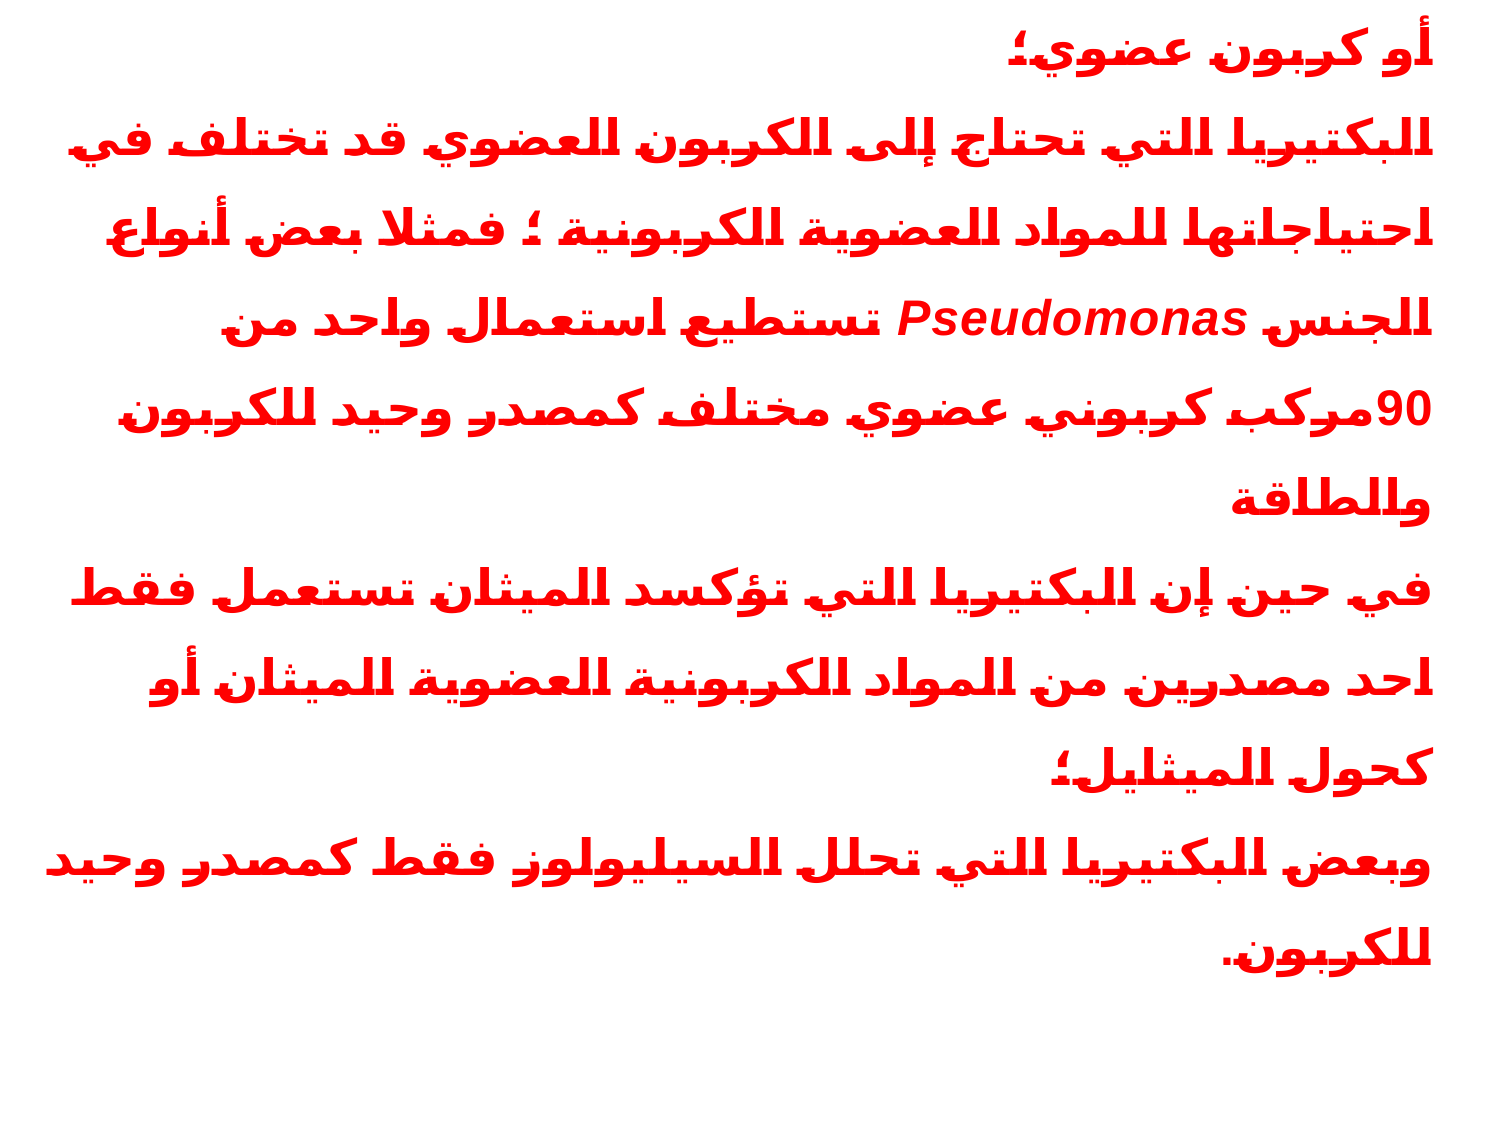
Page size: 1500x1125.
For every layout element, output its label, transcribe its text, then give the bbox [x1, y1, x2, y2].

text_box فمصدر الكربون قد يكون عبارة عن ثاني أكسيد الكربون أو كربون عضوي؛ البكتيريا التي تحتاج إلى الكربون العضوي قد تختلف في احتياجاتها للمواد العضوية الكربونية ؛ فمثلا بعض أنواع الجنس Pseudomonas تستطيع استعمال واحد من 90مركب كربوني عضوي مختلف كمصدر وحيد للكربون والطاقة في حين إن البكتيريا التي تؤكسد الميثان تستعمل فقط احد مصدرين من المواد الكربونية العضوية الميثان أو كحول الميثايل؛ وبعض البكتيريا التي تحلل السيليولوز فقط كمصدر وحيد للكربون. [23, 0, 1449, 984]
